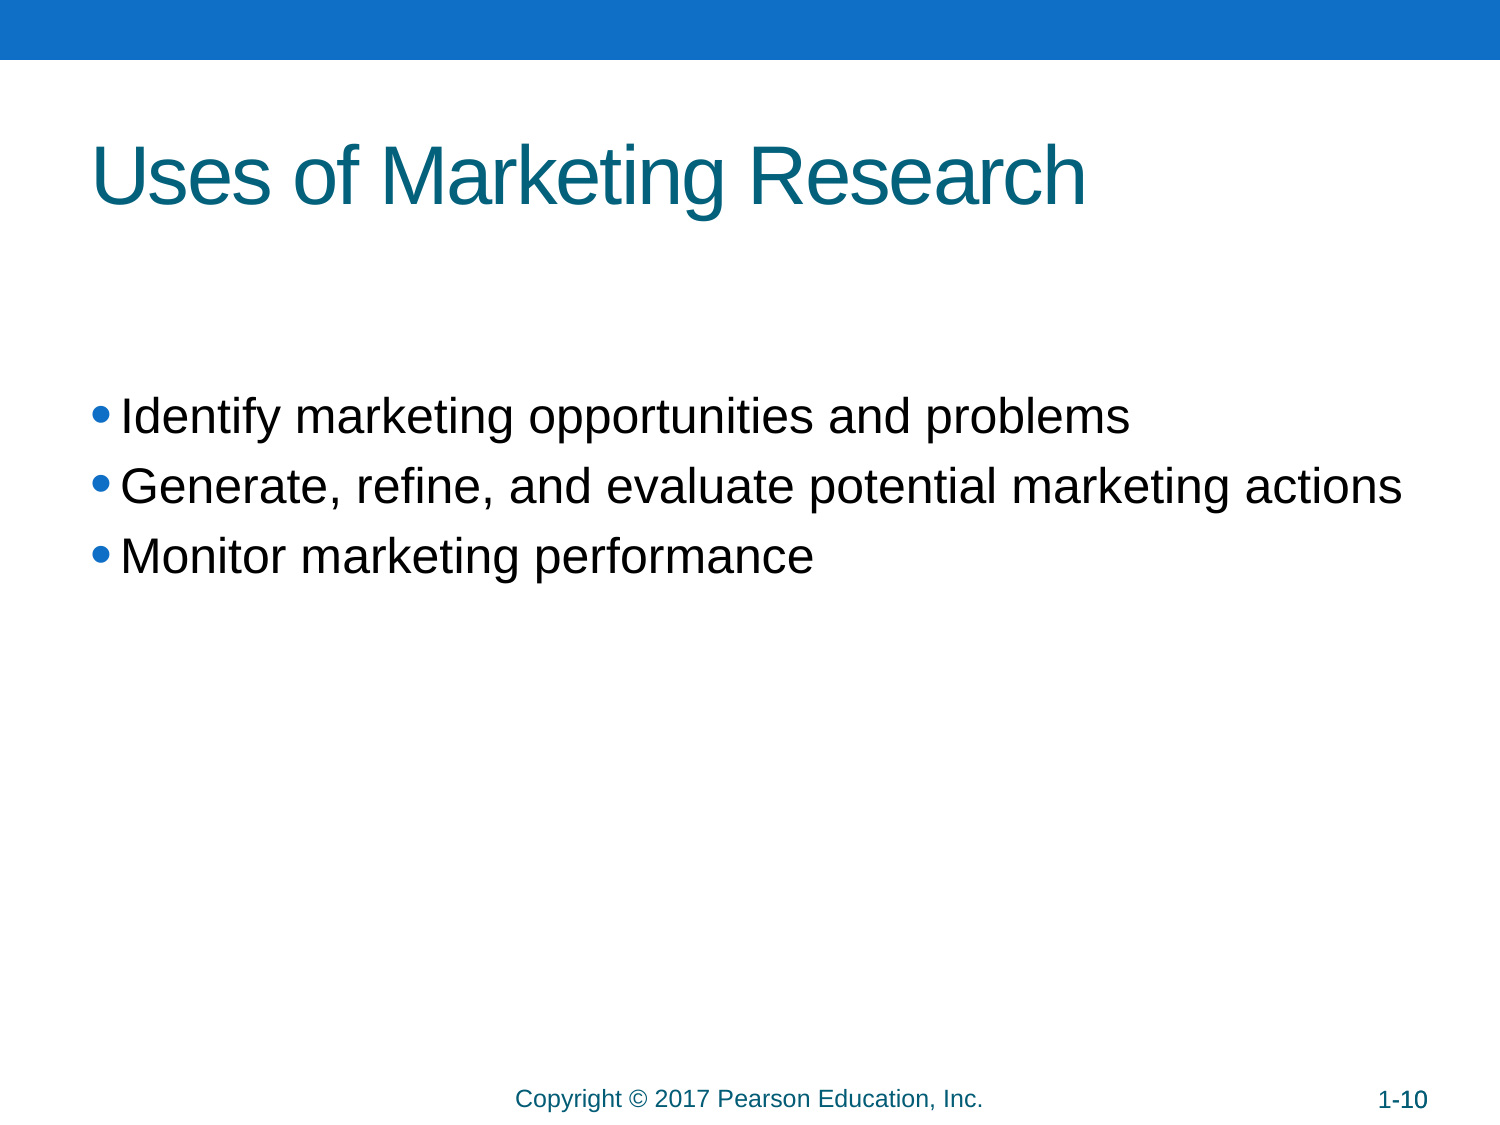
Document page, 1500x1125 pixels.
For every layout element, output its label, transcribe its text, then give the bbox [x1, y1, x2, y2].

list Identify marketing opportunities and problems Generate, refine, and evaluate potential marketing actions Monitor marketing performance [75, 376, 1425, 1125]
title Uses of Marketing Research [75, 90, 1425, 253]
